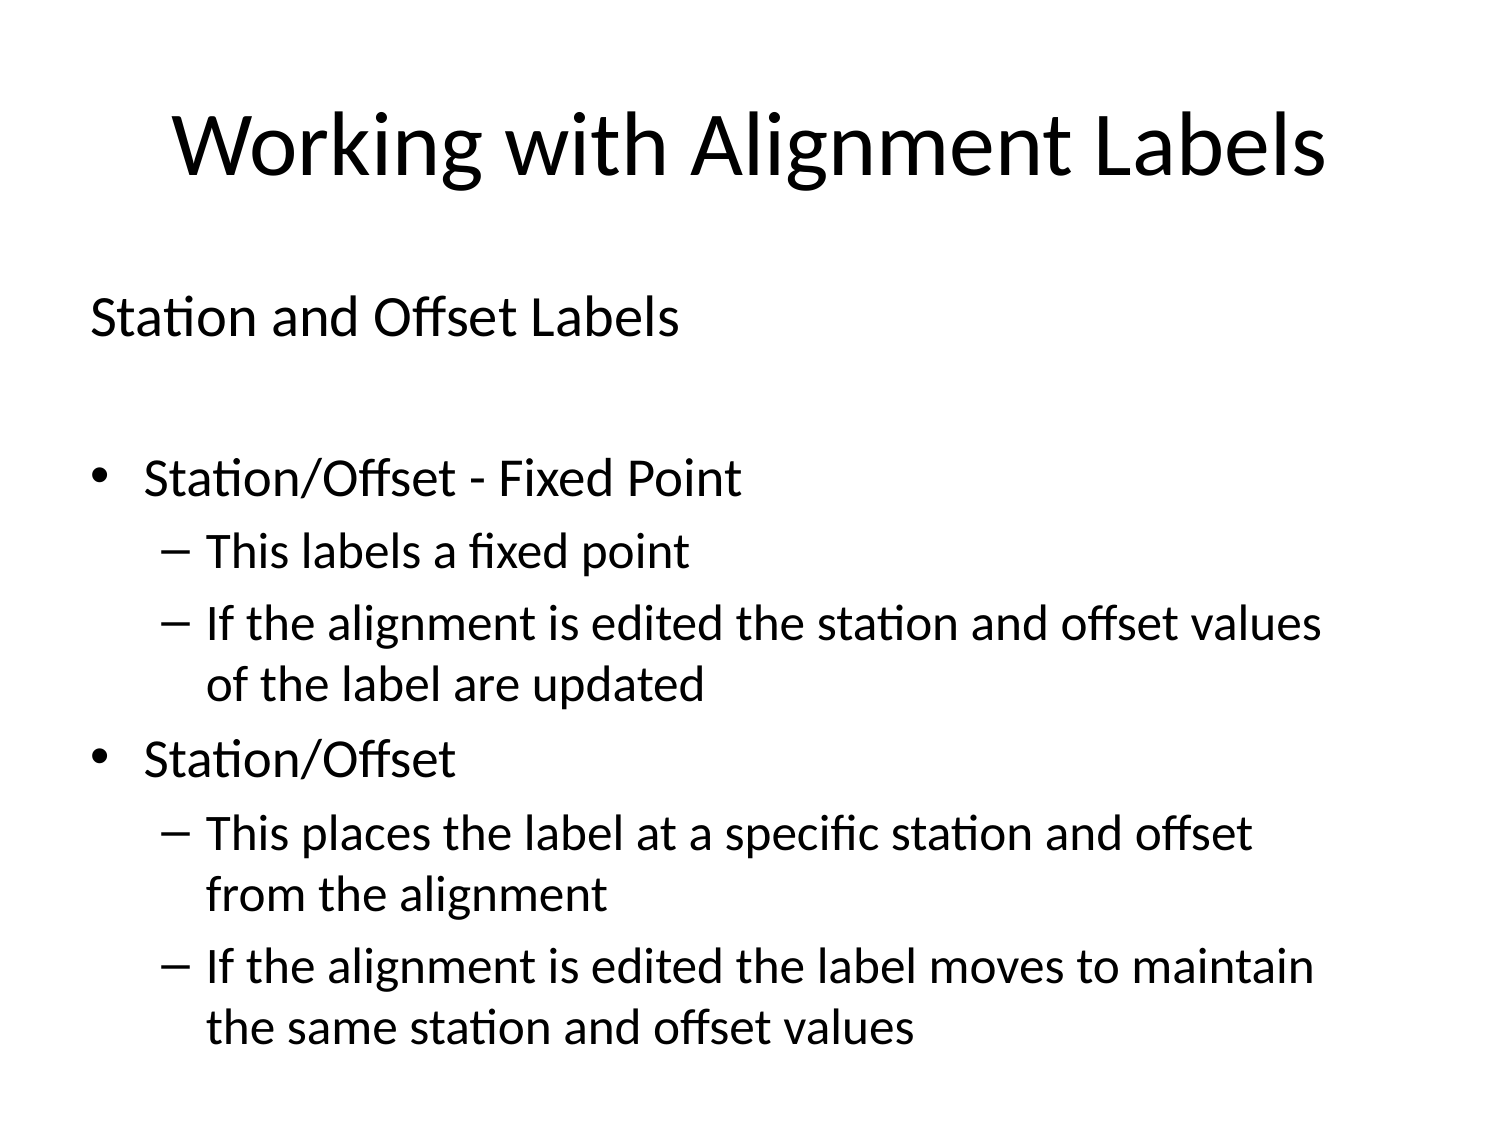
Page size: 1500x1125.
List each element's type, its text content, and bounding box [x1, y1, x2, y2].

list Station and Offset Labels Station/Offset - Fixed Point This labels a fixed point If the alignment is edited the station and offset values of the label are updated Station/Offset This places the label at a specific station and offset from the alignment If the alignment is edited the label moves to maintain the same station and offset values [75, 270, 1375, 1063]
title Working with Alignment Labels [75, 45, 1425, 233]
